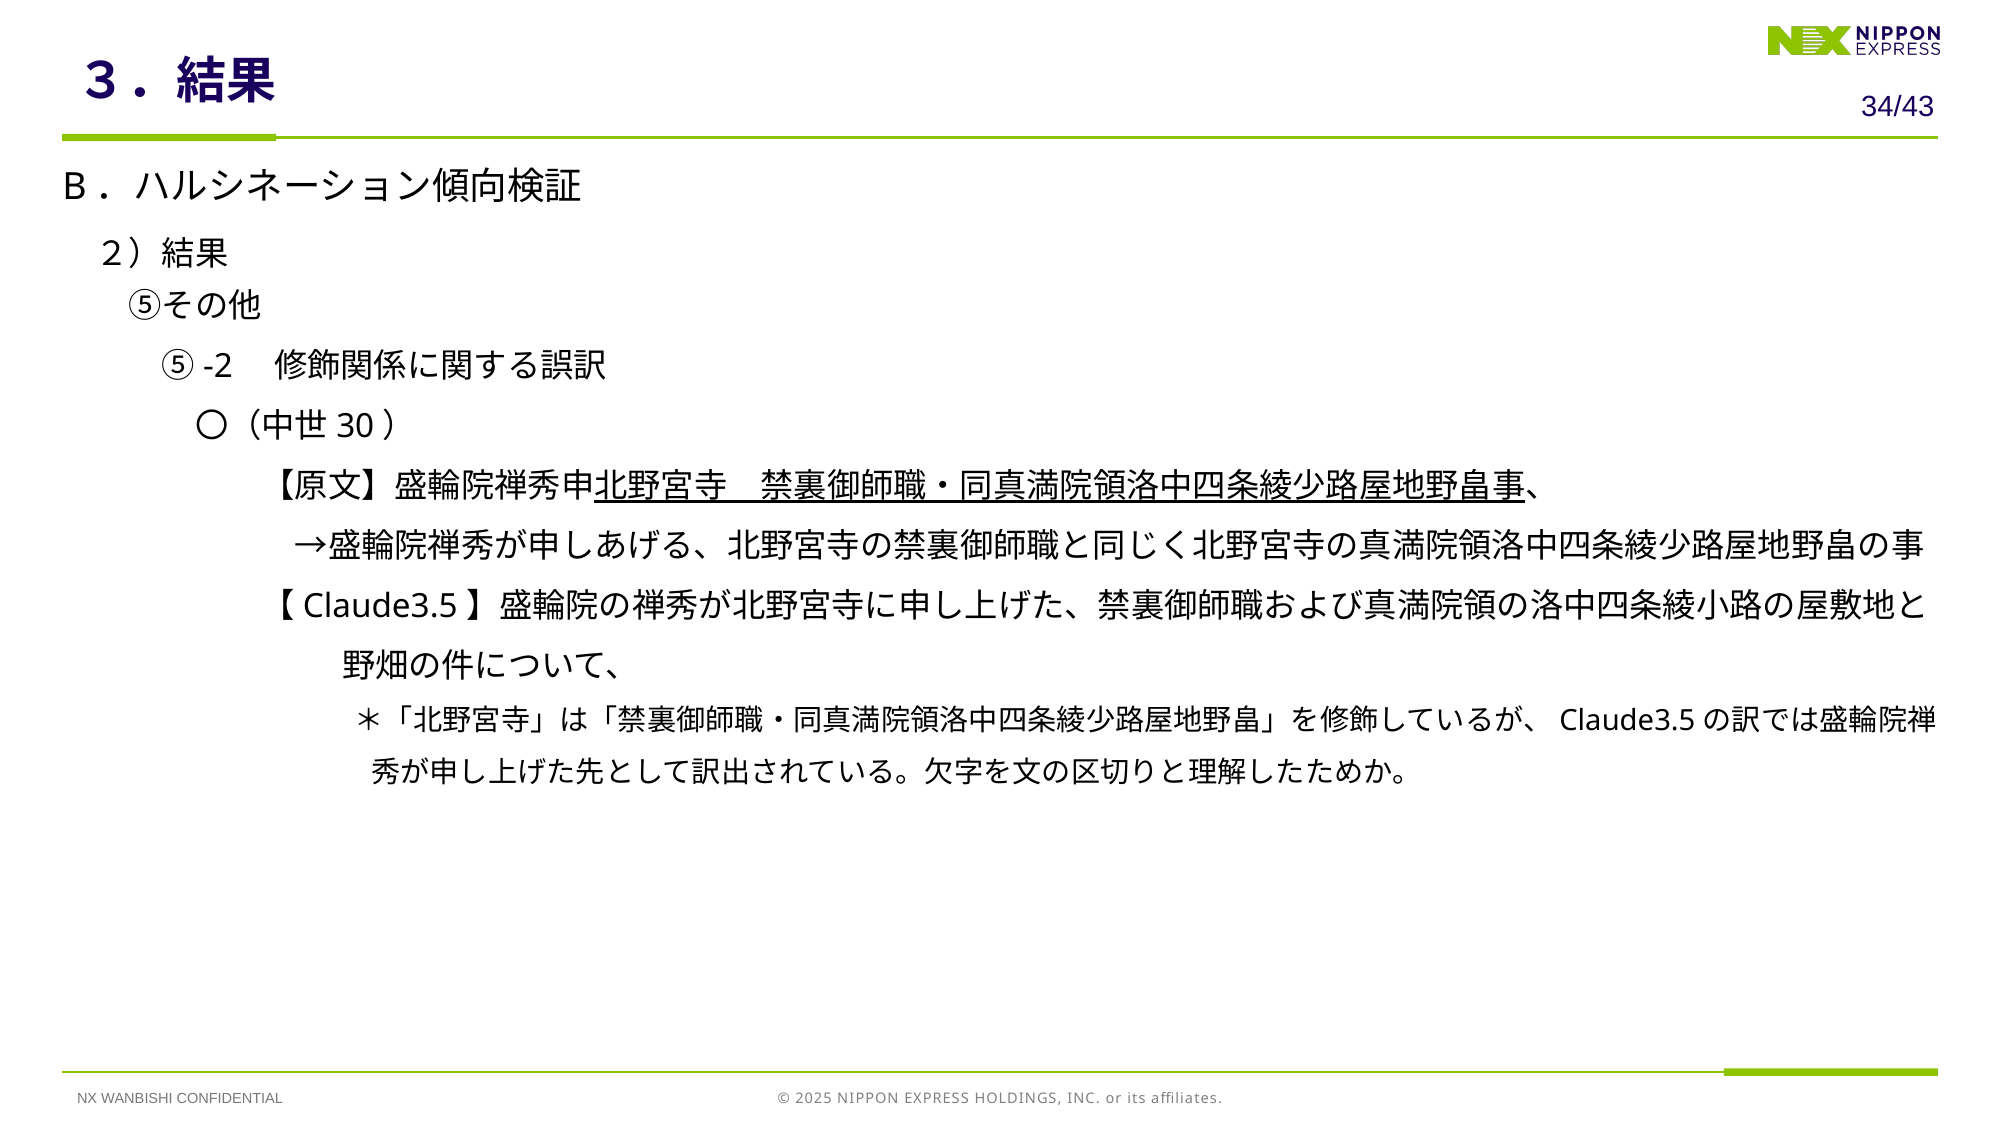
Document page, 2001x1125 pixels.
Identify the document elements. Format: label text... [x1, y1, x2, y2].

title ３．結果 [62, 41, 1742, 103]
picture [1768, 26, 1940, 55]
list B．ハルシネーション傾向検証 ２）結果 ⑤その他 ⑤-2 修飾関係に関する誤訳 〇（中世30） 【原文】盛輪院禅秀申北野宮寺 禁裏御師職・同真満院領洛中四条綾少路屋地野畠事、 →盛輪院禅秀が申しあげる、北野宮寺の禁裏御師職と同じく北野宮寺の真満院領洛中四条綾少路屋地野畠の事 【Claude3.5】盛輪院の禅秀が北野宮寺に申し上げた、禁裏御師職および真満院領の洛中四条綾小路の屋敷地と野畑の件について、 ＊「北野宮寺」は「禁裏御師職・同真満院領洛中四条綾少路屋地野畠」を修飾しているが、Claude3.5の訳では盛輪院禅秀が申し上げた先として訳出されている。欠字を文の区切りと理解したためか。 [62, 162, 1939, 791]
slide_number 33/43 [1848, 87, 1935, 123]
footer NX WANBISHI CONFIDENTIAL [62, 1086, 738, 1110]
